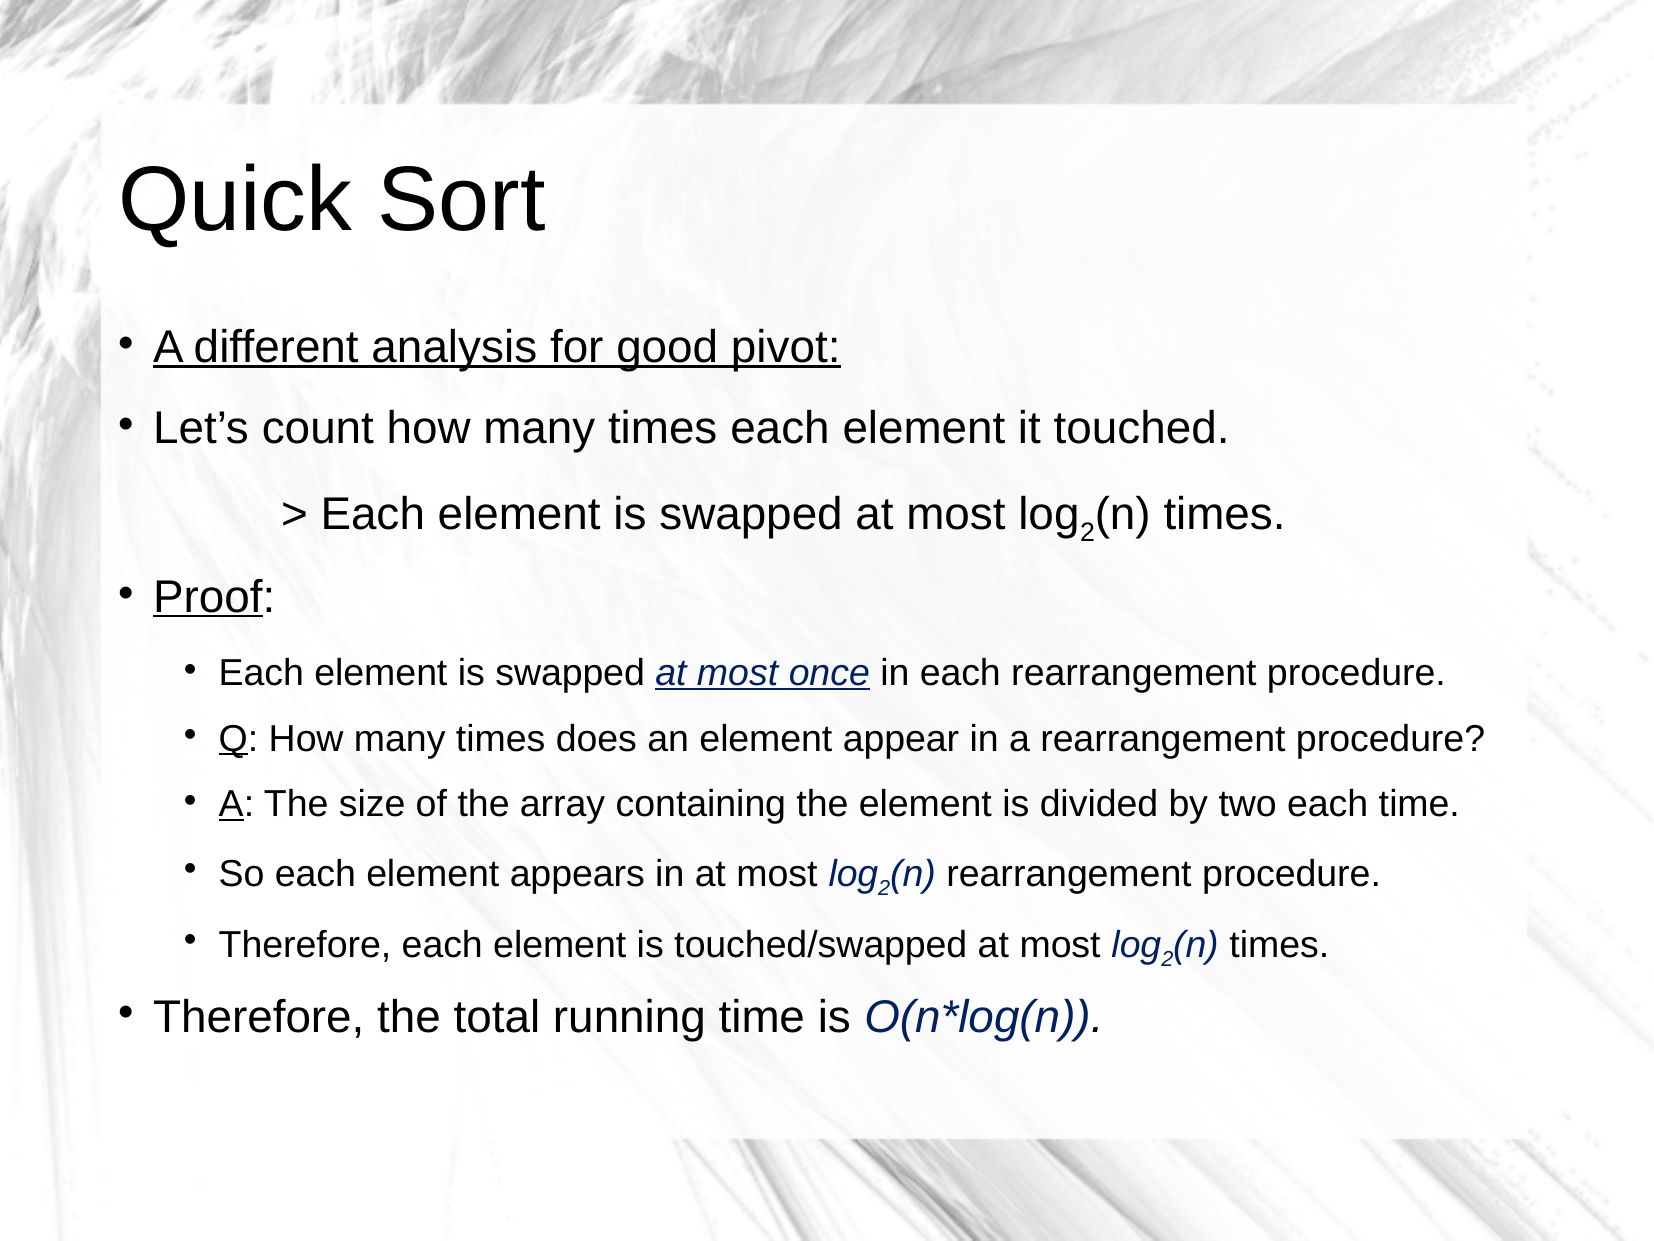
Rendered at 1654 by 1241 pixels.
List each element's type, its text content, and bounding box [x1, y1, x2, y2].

title Quick Sort [118, 112, 1506, 281]
picture [0, 0, 1654, 1241]
list A different analysis for good pivot: Let’s count how many times each element it touched. > Each element is swapped at most log2(n) times. Proof: Each element is swapped at most once in each rearrangement procedure. Q: How many times does an element appear in a rearrangement procedure? A: The size of the array containing the element is divided by two each time. So each element appears in at most log2(n) rearrangement procedure. Therefore, each element is touched/swapped at most log2(n) times. Therefore, the total running time is O(n*log(n)). [118, 319, 1571, 1109]
